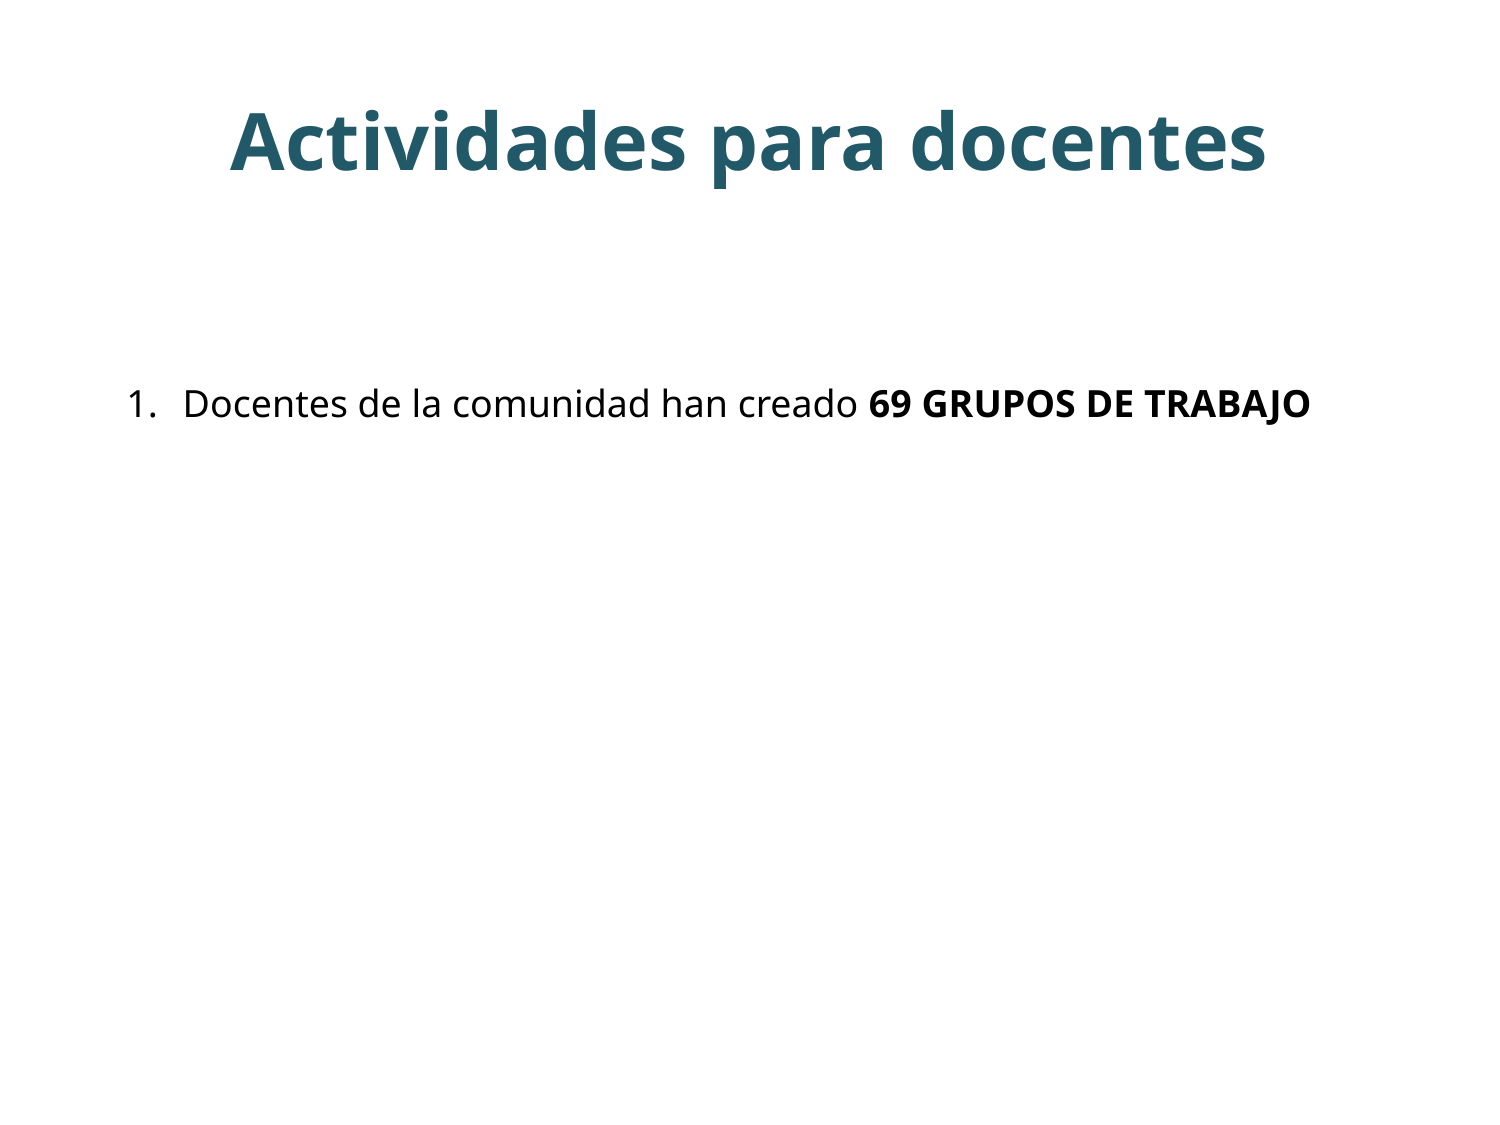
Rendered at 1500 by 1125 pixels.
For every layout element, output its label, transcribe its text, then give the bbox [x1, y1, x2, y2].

title Actividades para docentes [75, 45, 1425, 233]
list Docentes de la comunidad han creado 69 GRUPOS DE TRABAJO [111, 314, 1399, 468]
